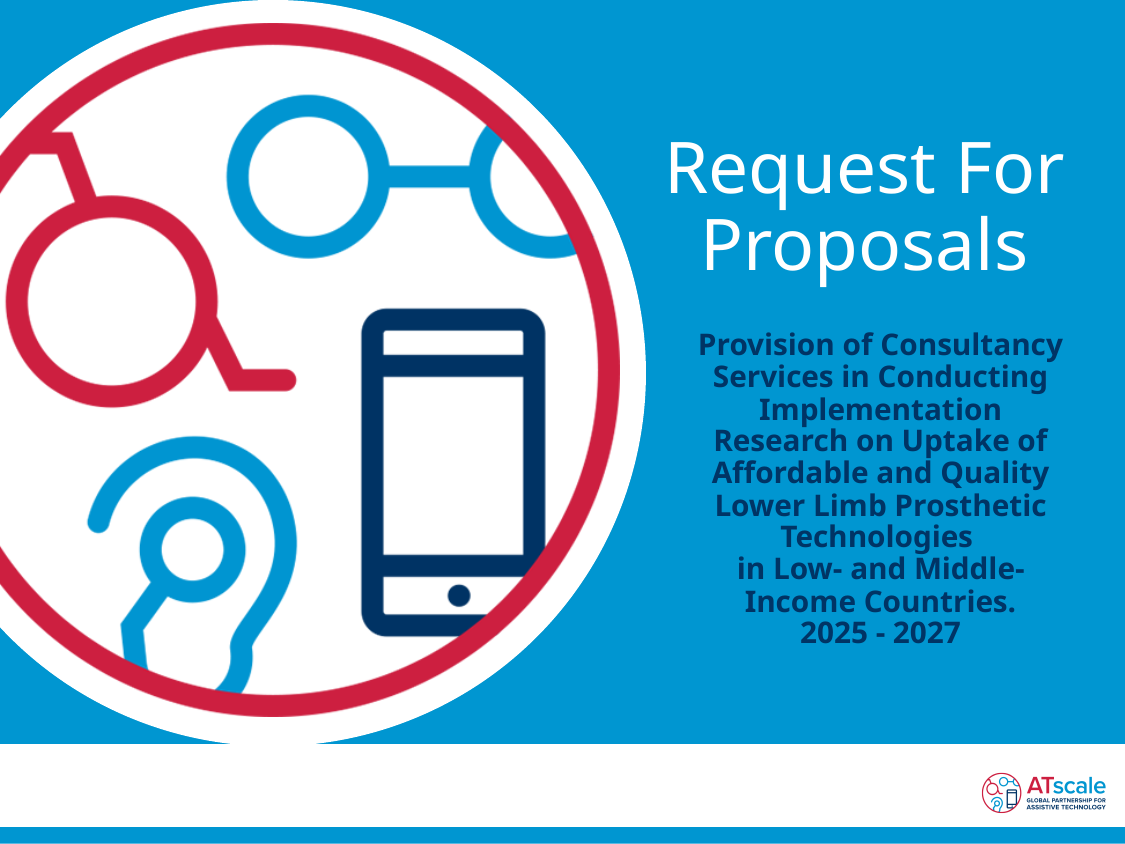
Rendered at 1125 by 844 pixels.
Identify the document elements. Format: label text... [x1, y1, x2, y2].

picture [819, 634, 832, 642]
picture [949, 634, 954, 642]
picture [912, 634, 924, 642]
picture [802, 638, 815, 642]
picture [929, 634, 942, 642]
picture [981, 772, 1107, 814]
picture [0, 23, 620, 717]
picture [853, 634, 865, 642]
picture [836, 638, 849, 642]
subtitle Provision of Consultancy Services in Conducting Implementation Research on Uptake of Affordable and Quality Lower Limb Prosthetic Technologies in Low- and Middle-Income Countries. 2025 - 2027 [667, 322, 1094, 634]
picture [895, 634, 908, 642]
title Request For Proposals [647, 118, 1082, 294]
